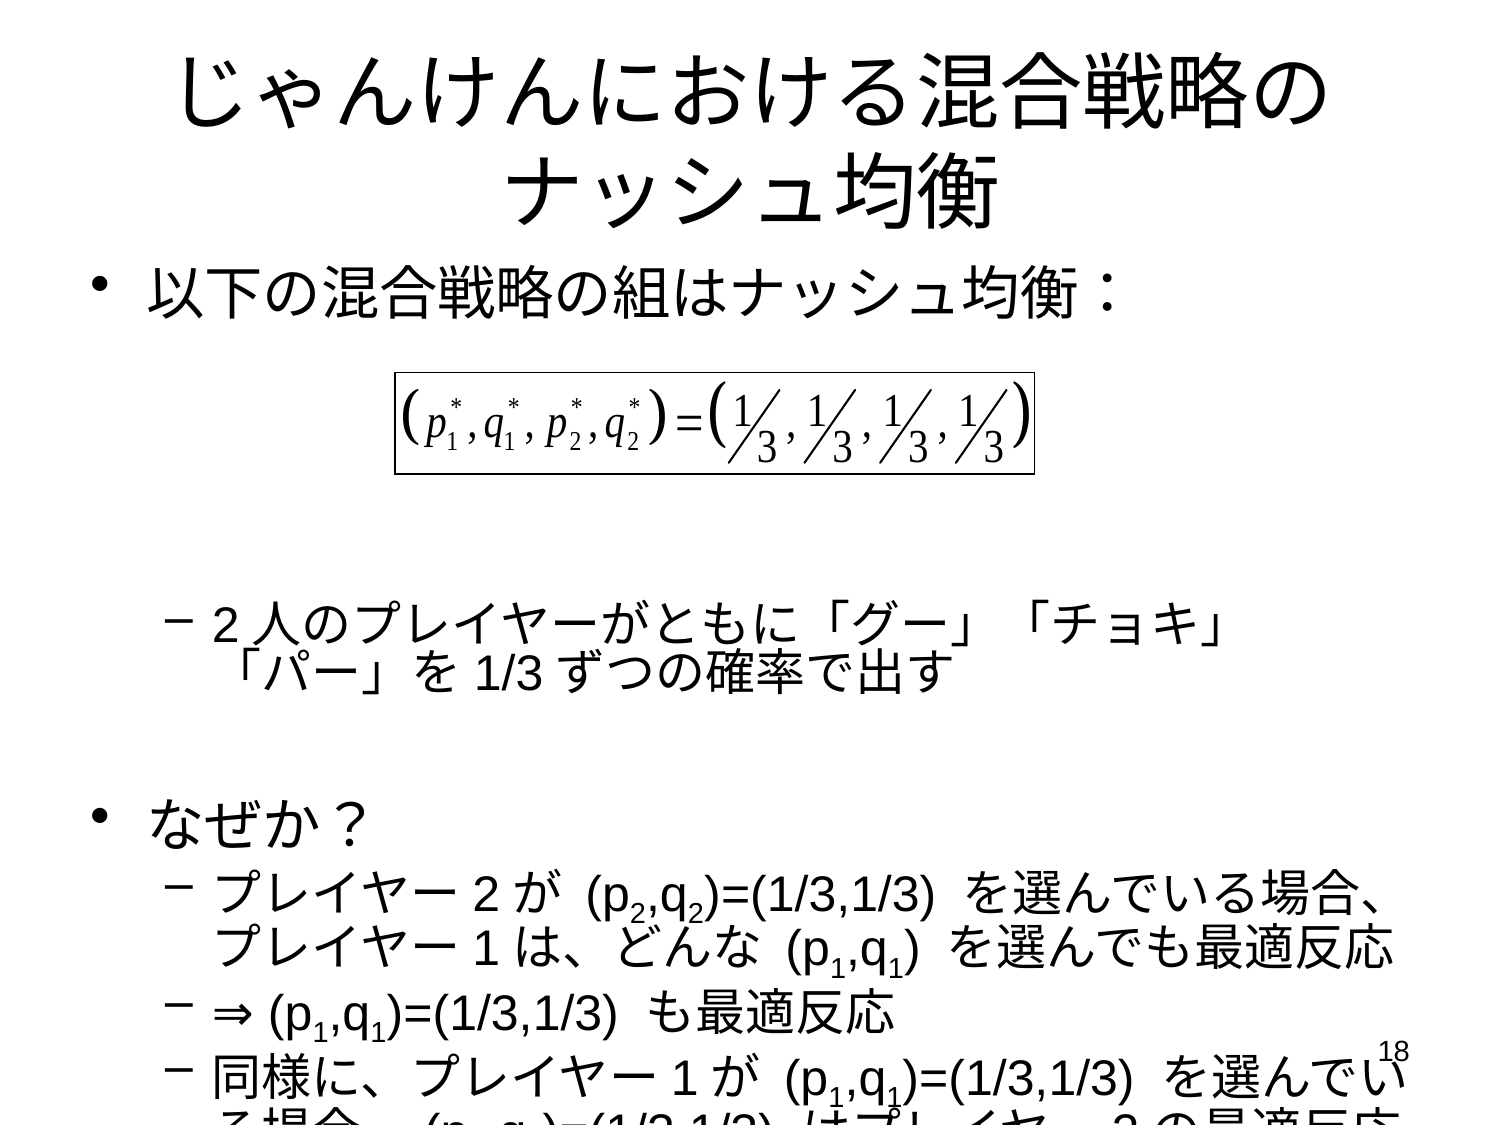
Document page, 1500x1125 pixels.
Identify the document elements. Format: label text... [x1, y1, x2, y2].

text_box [395, 373, 1034, 474]
list 以下の混合戦略の組はナッシュ均衡： 2人のプレイヤーがともに「グー」「チョキ」「パー」を1/3ずつの確率で出す なぜか？ プレイヤー2が (p2,q2)=(1/3,1/3) を選んでいる場合、プレイヤー1は、どんな (p1,q1) を選んでも最適反応 ⇒ (p1,q1)=(1/3,1/3) も最適反応 同様に、プレイヤー1が (p1,q1)=(1/3,1/3) を選んでいる場合、(p2,q2)=(1/3,1/3) はプレイヤー2の最適反応 [75, 262, 1425, 1071]
title じゃんけんにおける混合戦略のナッシュ均衡 [75, 45, 1425, 233]
slide_number 18 [1074, 1024, 1426, 1103]
